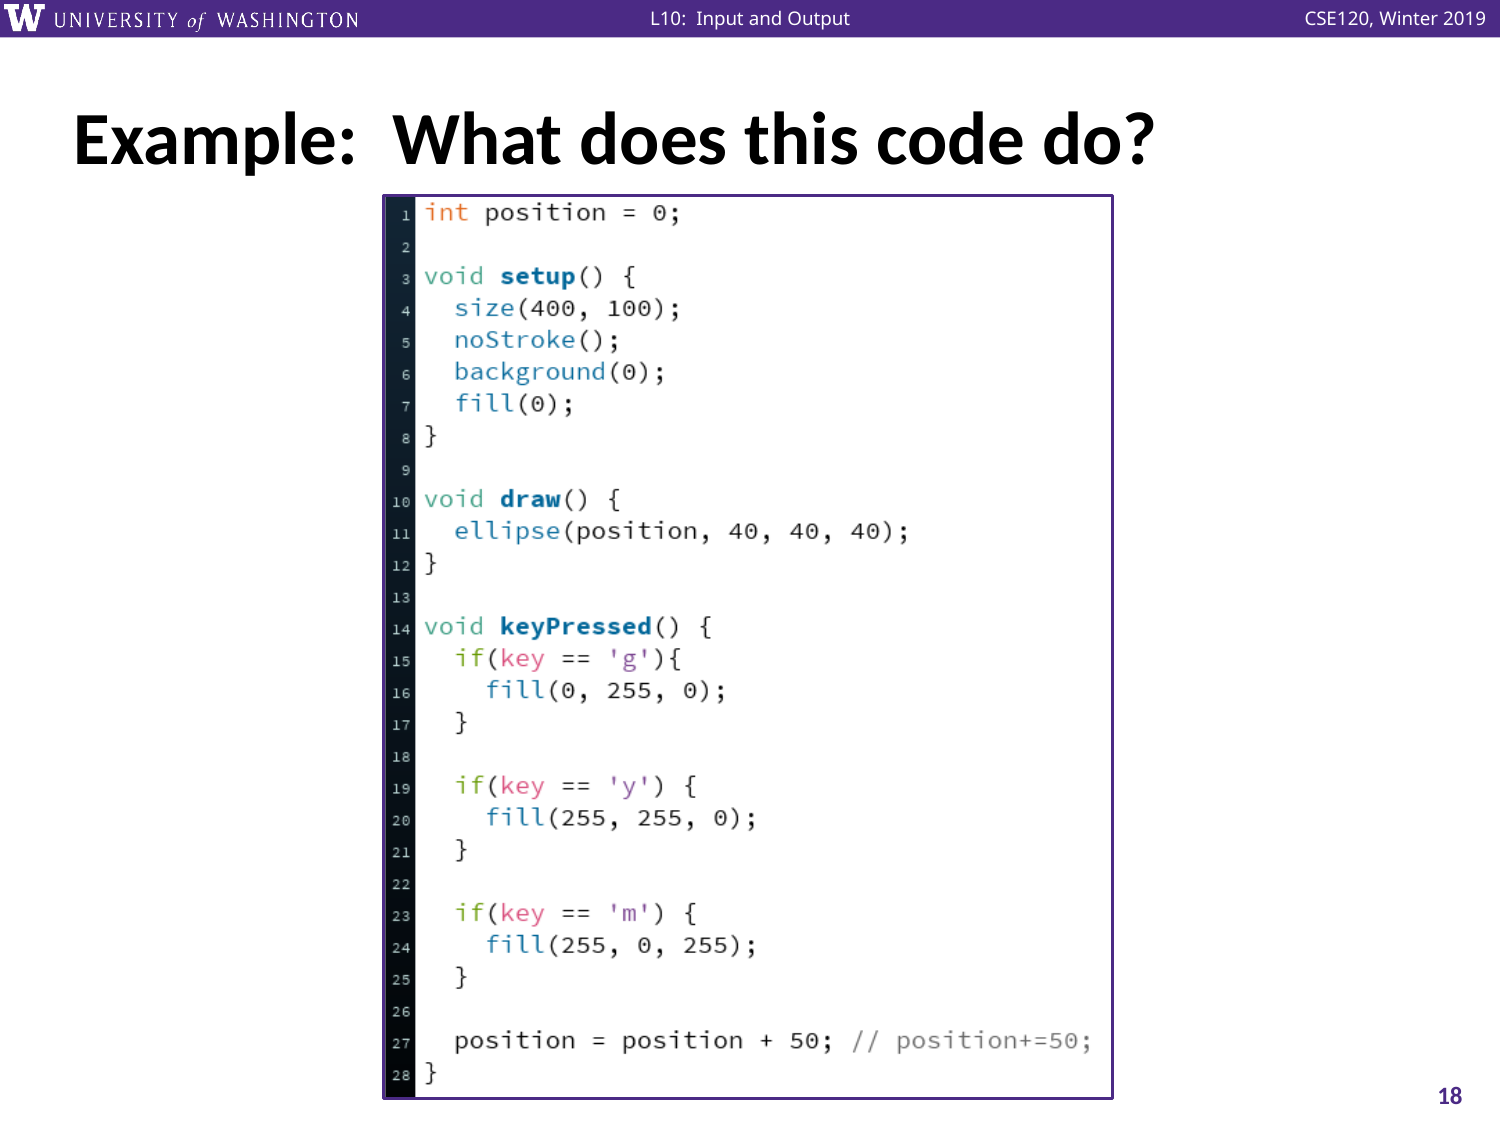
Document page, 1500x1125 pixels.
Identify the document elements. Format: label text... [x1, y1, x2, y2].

picture [4, 4, 358, 32]
title Example: What does this code do? [58, 71, 1438, 198]
slide_number 18 [1400, 1065, 1500, 1125]
picture [385, 1058, 1111, 1098]
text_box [37, 230, 1437, 1058]
picture [385, 196, 1111, 230]
